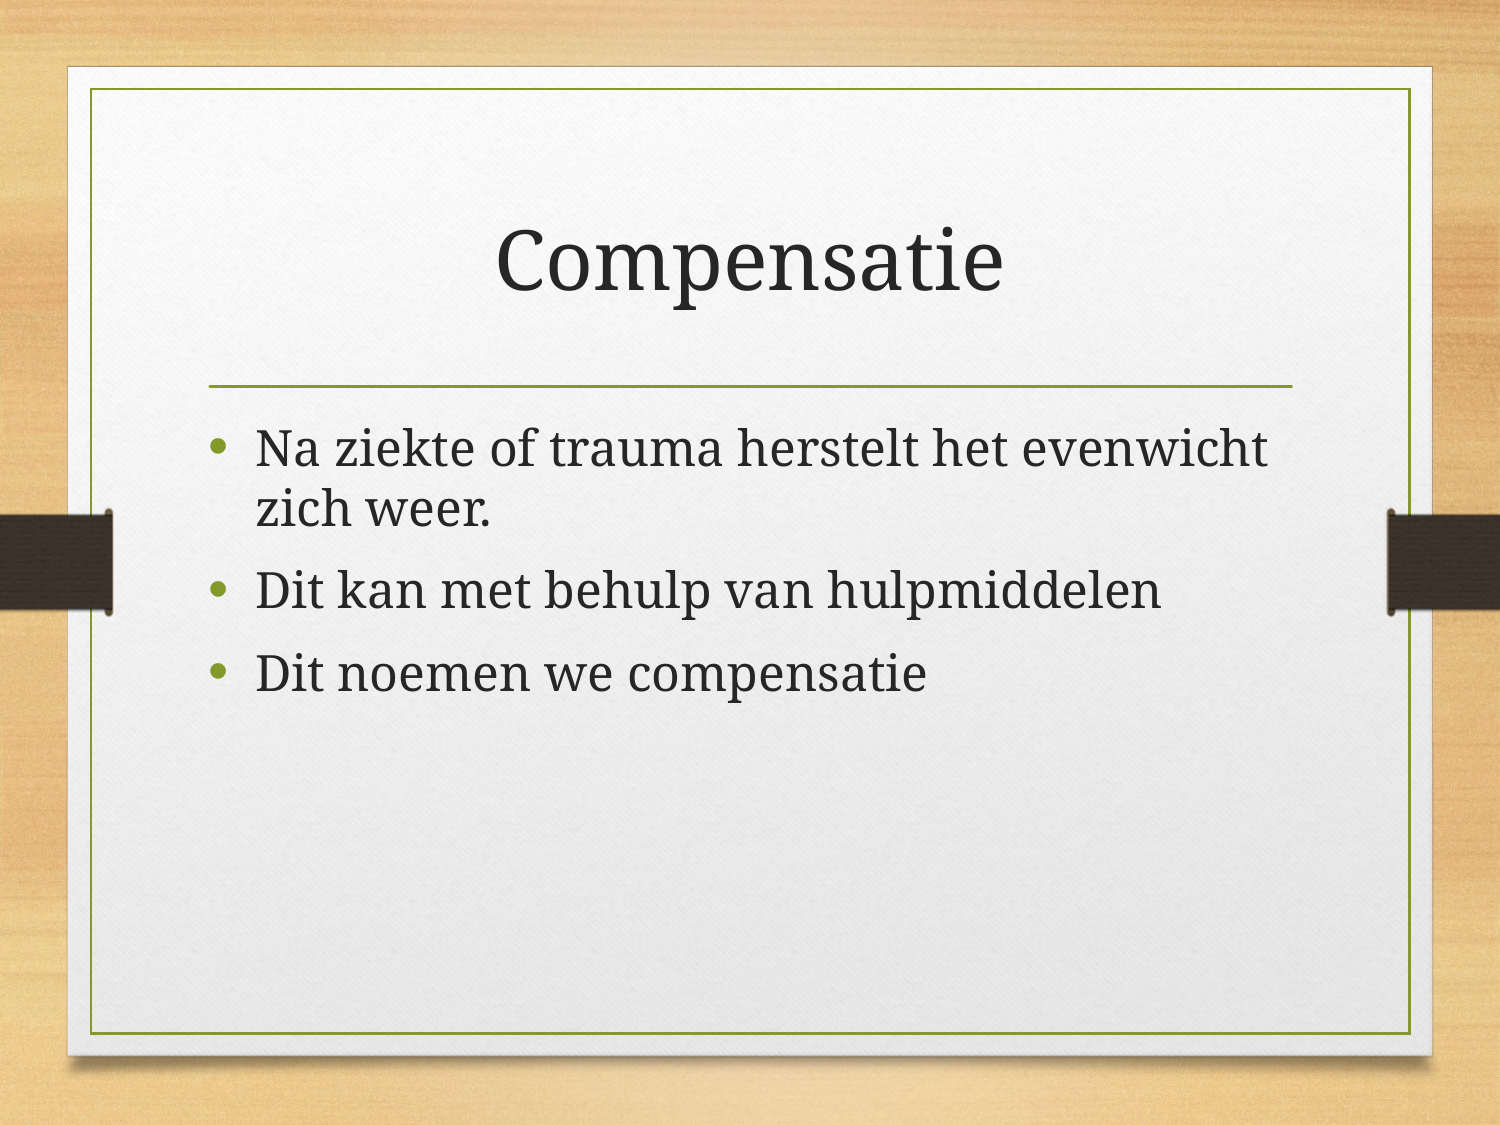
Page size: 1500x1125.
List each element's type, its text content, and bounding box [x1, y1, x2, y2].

picture [0, 0, 1500, 1125]
title Compensatie [193, 150, 1309, 365]
list Na ziekte of trauma herstelt het evenwicht zich weer. Dit kan met behulp van hulpmiddelen Dit noemen we compensatie [193, 408, 1309, 974]
